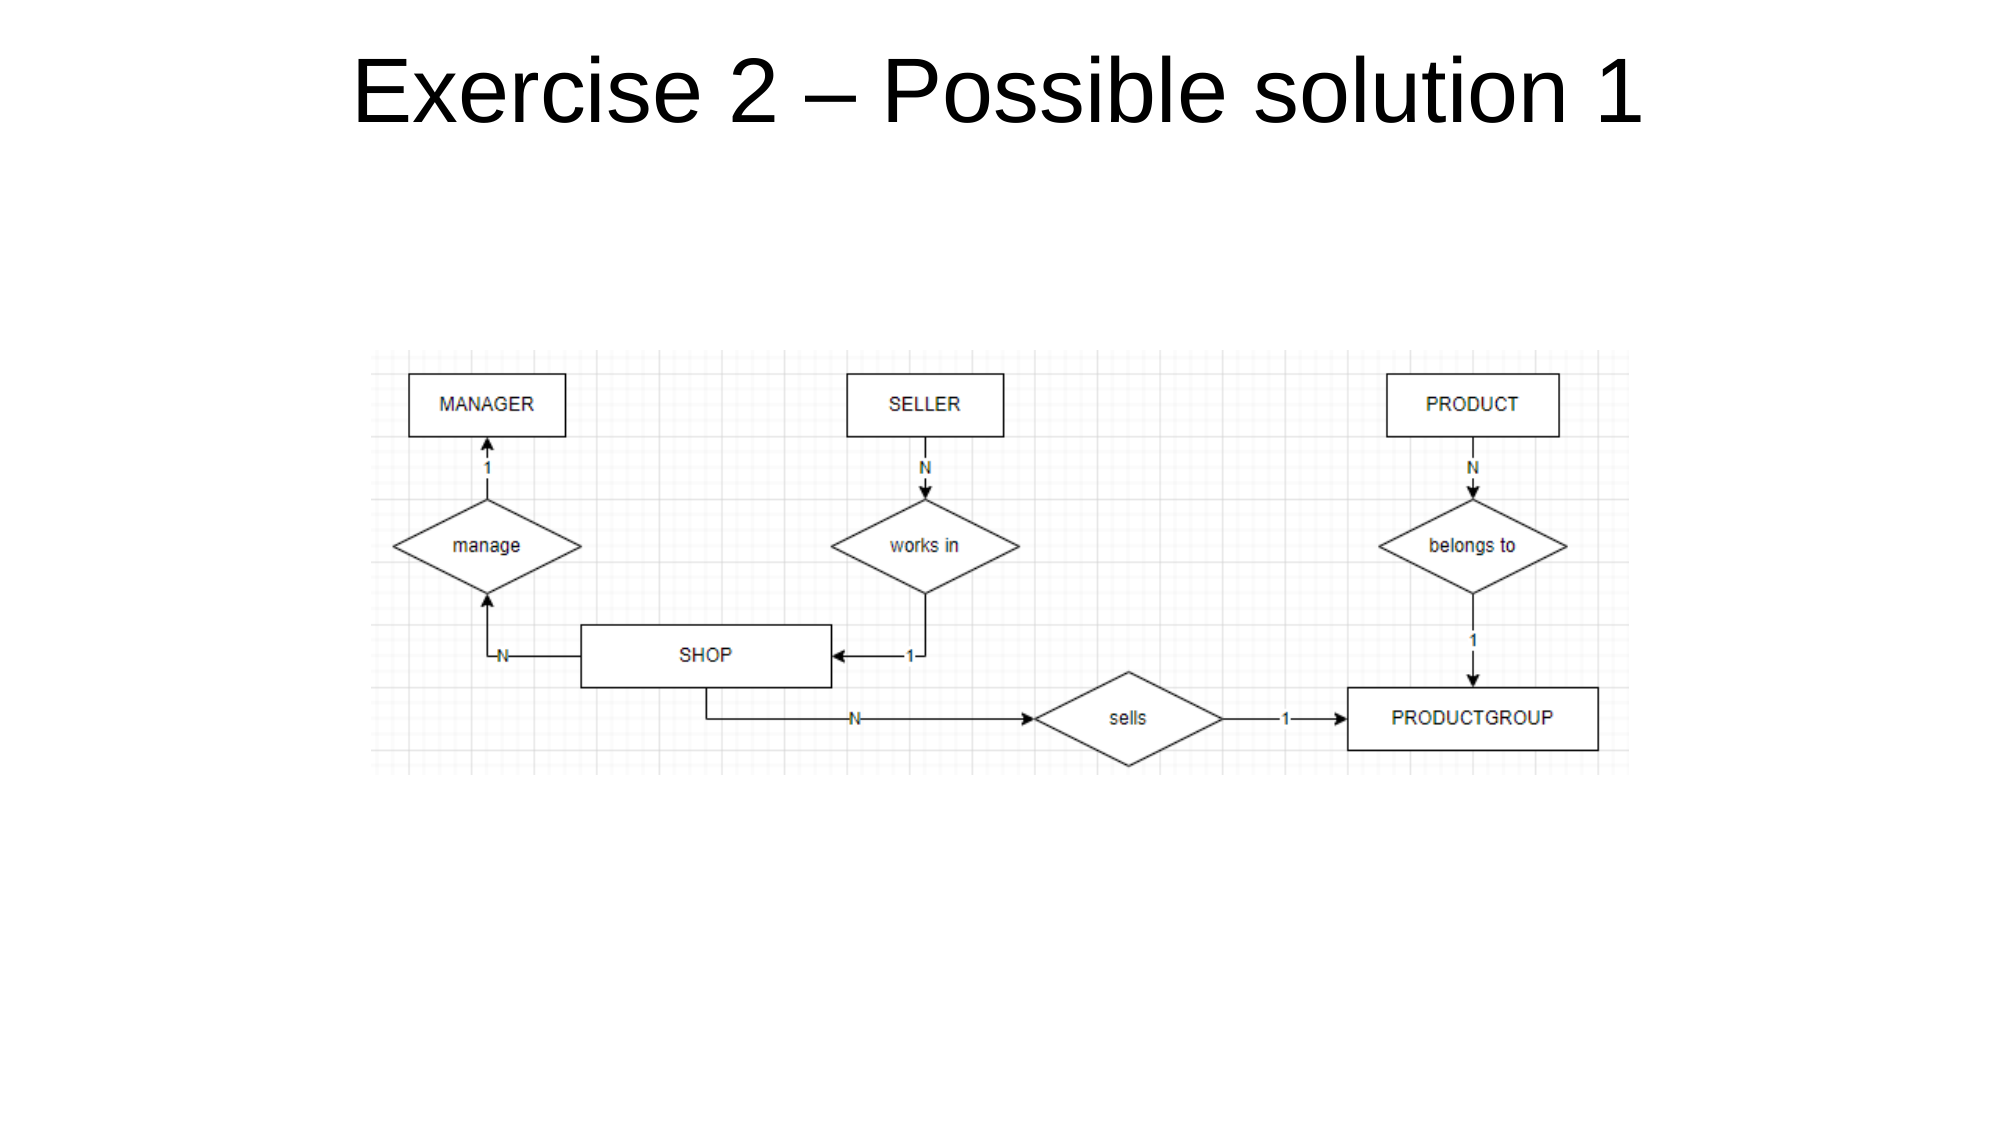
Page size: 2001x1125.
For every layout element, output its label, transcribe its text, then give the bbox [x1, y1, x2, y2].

title Exercise 2 – Possible solution 1 [0, 7, 2000, 183]
picture [371, 350, 1629, 775]
